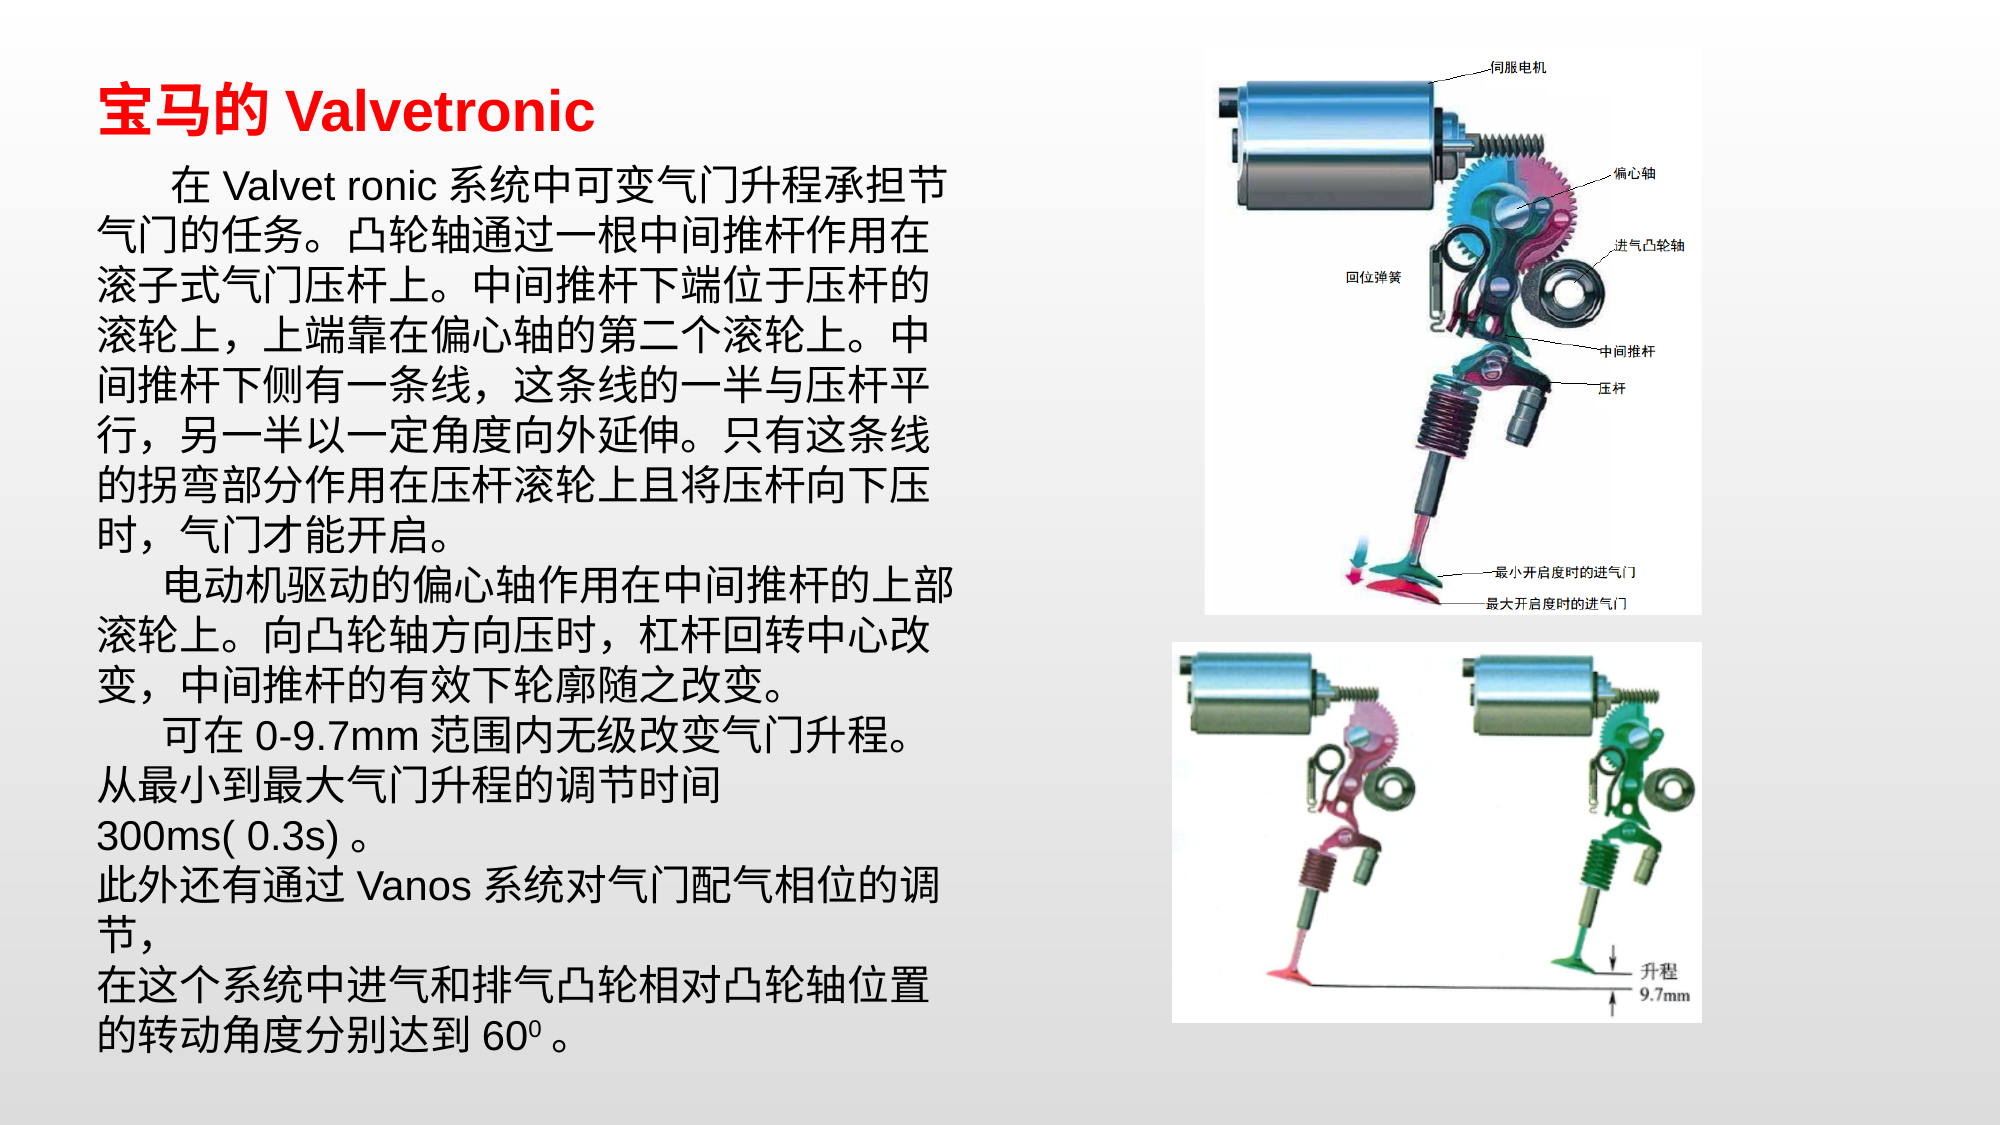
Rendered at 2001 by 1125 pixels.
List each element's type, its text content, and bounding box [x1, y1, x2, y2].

text_box 在Valvet ronic系统中可变气门升程承担节气门的任务。凸轮轴通过一根中间推杆作用在滚子式气门压杆上。中间推杆下端位于压杆的滚轮上，上端靠在偏心轴的第二个滚轮上。中间推杆下侧有一条线，这条线的一半与压杆平行，另一半以一定角度向外延伸。只有这条线的拐弯部分作用在压杆滚轮上且将压杆向下压时，气门才能开启。 电动机驱动的偏心轴作用在中间推杆的上部滚轮上。向凸轮轴方向压时，杠杆回转中心改变，中间推杆的有效下轮廓随之改变。 可在0-9.7mm范围内无级改变气门升程。从最小到最大气门升程的调节时间300ms( 0.3s)。 此外还有通过Vanos系统对气门配气相位的调节， 在这个系统中进气和排气凸轮相对凸轮轴位置的转动角度分别达到600。 [81, 151, 977, 1067]
picture [1172, 642, 1702, 1023]
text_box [1204, 45, 1702, 615]
text_box 宝马的Valvetronic [81, 65, 626, 151]
